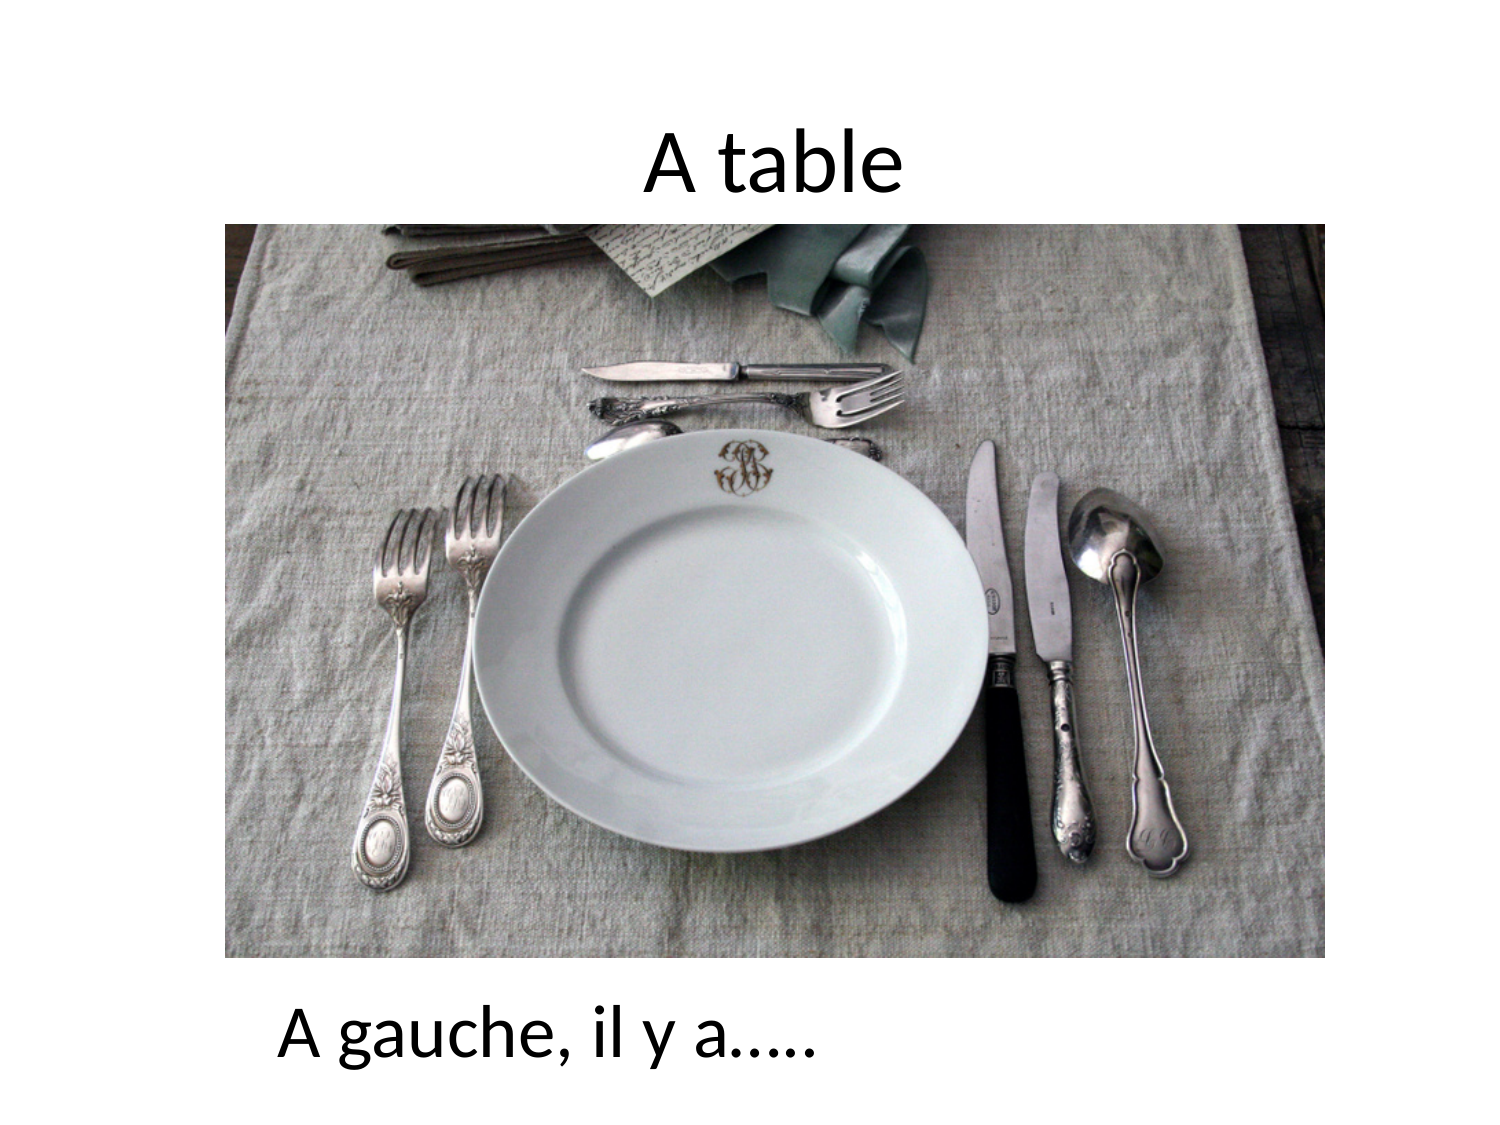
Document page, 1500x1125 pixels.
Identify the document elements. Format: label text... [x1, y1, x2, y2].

picture [224, 224, 1326, 959]
text_box A gauche, il y a….. [262, 974, 1125, 1080]
title A table [137, 62, 1413, 250]
